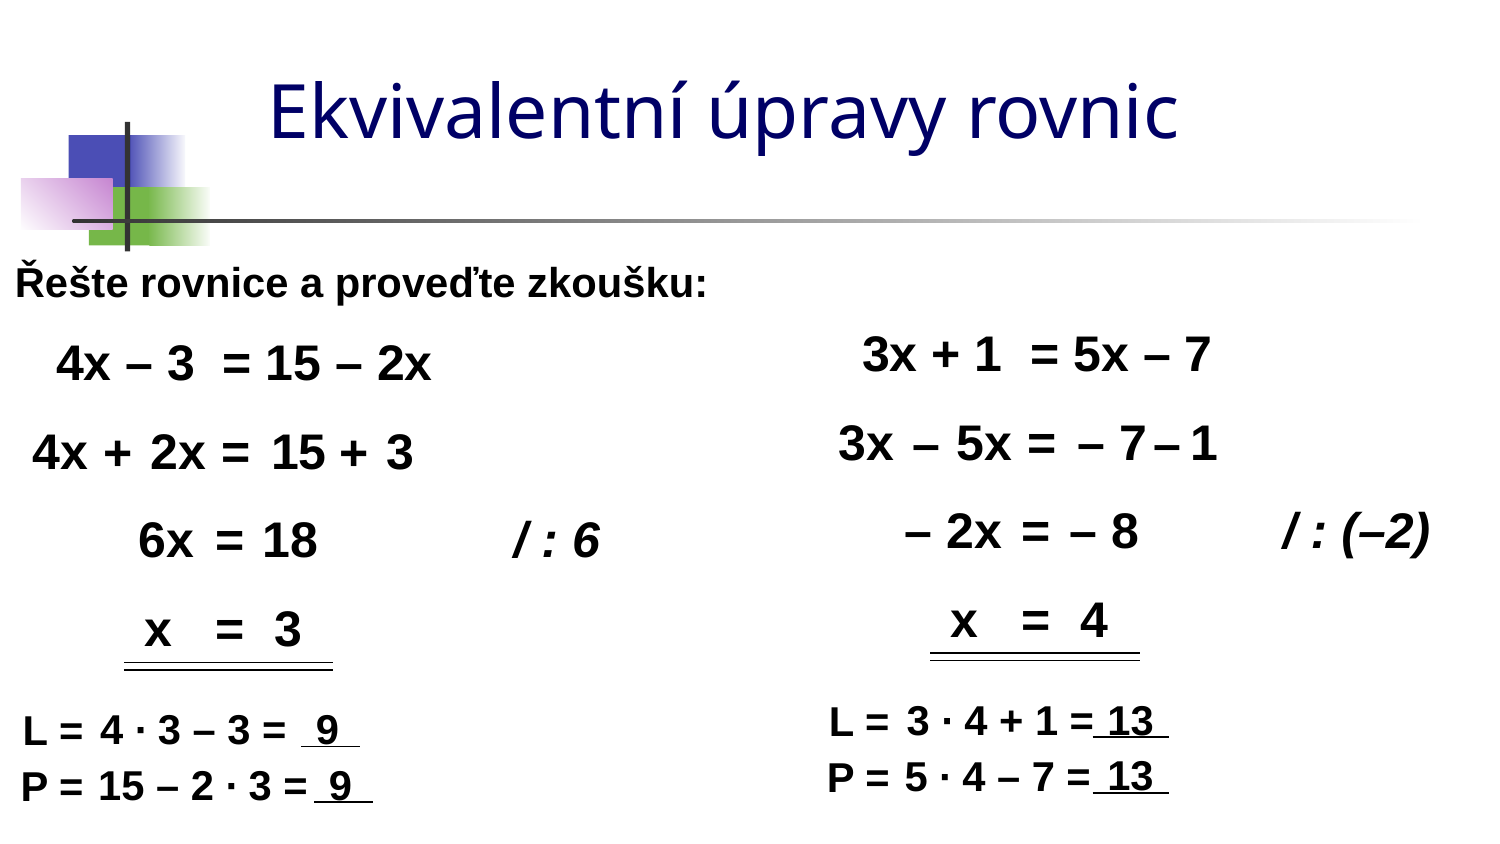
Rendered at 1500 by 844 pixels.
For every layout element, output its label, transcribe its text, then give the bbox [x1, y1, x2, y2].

text_box + [325, 413, 385, 489]
text_box 5 ∙ 4 – 7 = [889, 749, 1096, 801]
text_box – [1139, 404, 1191, 479]
text_box 3 [385, 413, 470, 486]
text_box 4x [17, 413, 88, 486]
text_box 9 [301, 701, 371, 754]
text_box – 2x [889, 492, 1007, 565]
text_box / : 6 [498, 501, 644, 574]
text_box 3 ∙ 4 + 1 = [891, 693, 1096, 745]
text_box 3x + 1 = 5x – 7 [847, 315, 1269, 388]
text_box 15 – 2 ∙ 3 = [83, 758, 314, 810]
text_box Řešte rovnice a proveďte zkoušku: [0, 244, 727, 317]
text_box = [206, 413, 256, 486]
text_box 18 [247, 501, 338, 574]
text_box – 8 [1054, 492, 1191, 565]
text_box = [200, 501, 247, 574]
text_box 4x – 3 = 15 – 2x [41, 324, 462, 397]
text_box 4 ∙ 3 – 3 = [85, 702, 334, 755]
text_box 13 [1092, 748, 1197, 800]
text_box 13 [1092, 692, 1190, 744]
text_box x [935, 581, 1007, 652]
text_box – [898, 404, 970, 479]
text_box L = [7, 702, 107, 756]
text_box 2x [148, 413, 206, 486]
text_box 9 [314, 757, 384, 810]
text_box P = [5, 758, 105, 812]
text_box 6x [123, 501, 200, 574]
text_box = [1007, 581, 1066, 652]
text_box = [1007, 492, 1054, 565]
text_box = [1012, 404, 1062, 476]
text_box 15 [256, 413, 325, 486]
title Ekvivalentní úpravy rovnic [129, 43, 1318, 175]
text_box 1 [1191, 404, 1235, 476]
text_box 3x [823, 404, 898, 476]
text_box = [200, 590, 259, 661]
text_box / : (–2) [1268, 492, 1493, 565]
text_box 4 [1066, 581, 1140, 652]
text_box 5x [970, 404, 1012, 476]
text_box P = [812, 749, 911, 803]
text_box 3 [259, 590, 334, 662]
text_box – 7 [1062, 404, 1139, 476]
text_box x [129, 590, 200, 661]
text_box + [88, 413, 148, 489]
text_box L = [814, 693, 913, 747]
